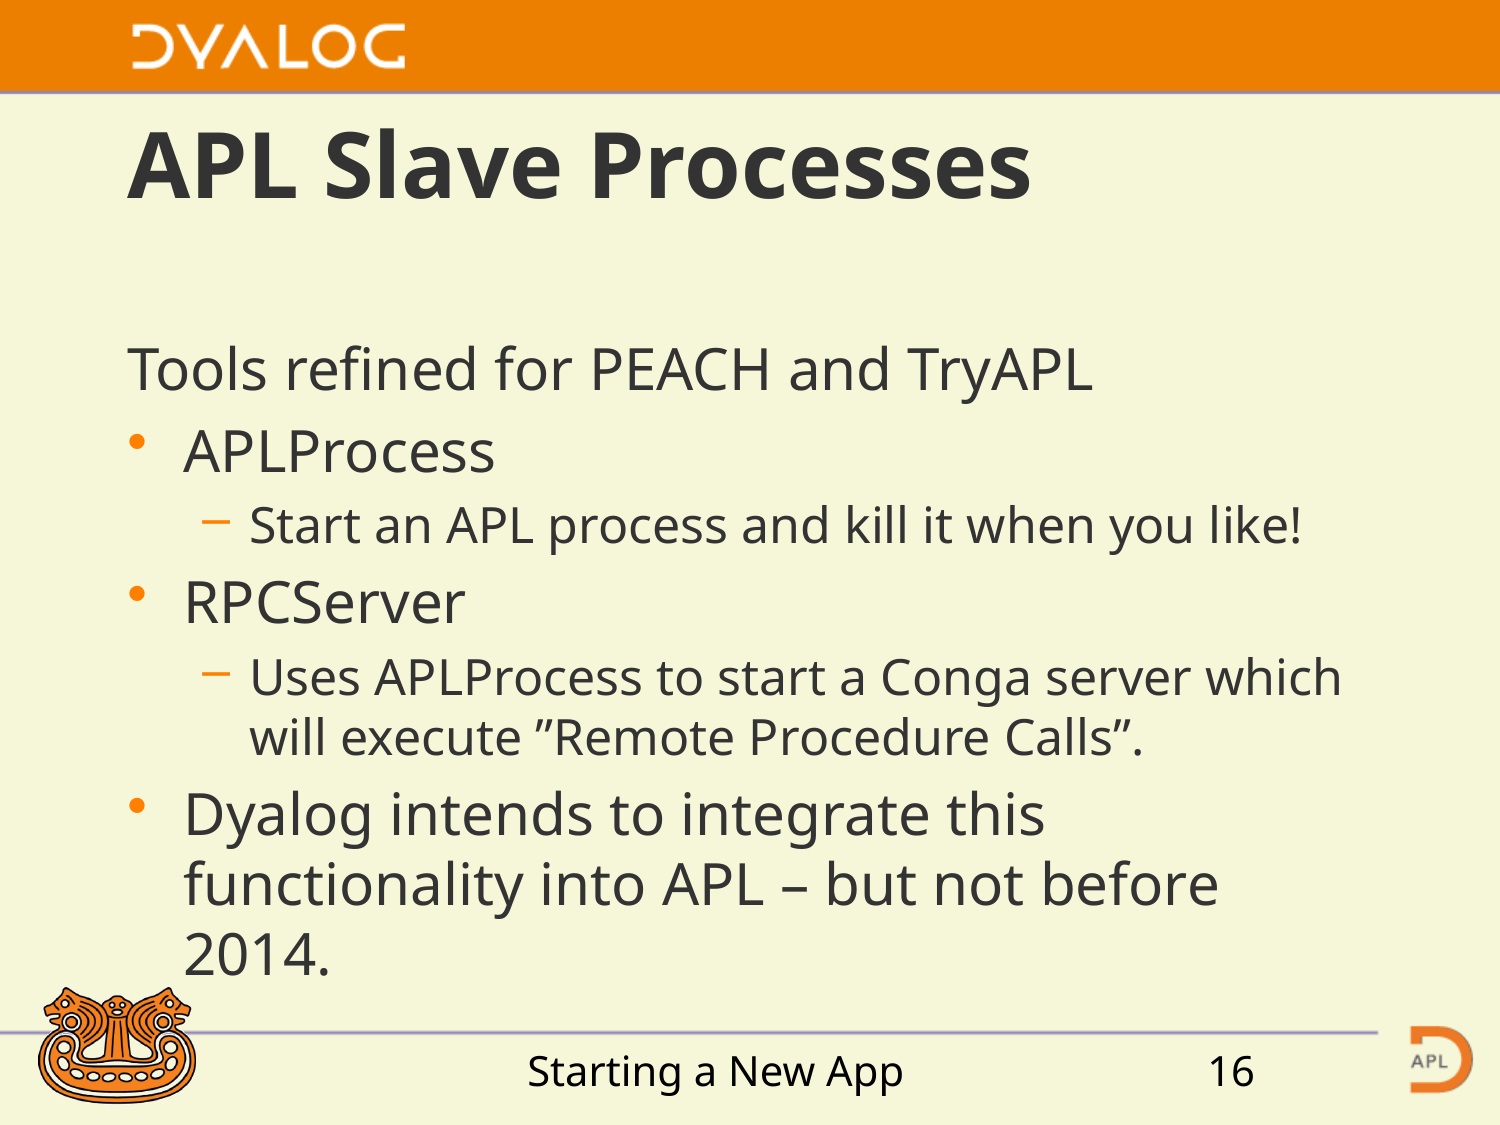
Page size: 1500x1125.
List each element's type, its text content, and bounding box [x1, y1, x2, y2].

footer Starting a New App [512, 1037, 988, 1113]
slide_number 16 [1074, 1037, 1388, 1113]
slide_number [112, 1037, 425, 1113]
list Tools refined for PEACH and TryAPL APLProcess Start an APL process and kill it when you like! RPCServer Uses APLProcess to start a Conga server which will execute ”Remote Procedure Calls”. Dyalog intends to integrate this functionality into APL – but not before 2014. [112, 324, 1388, 1000]
title APL Slave Processes [112, 99, 1388, 288]
picture [0, 0, 1500, 1125]
